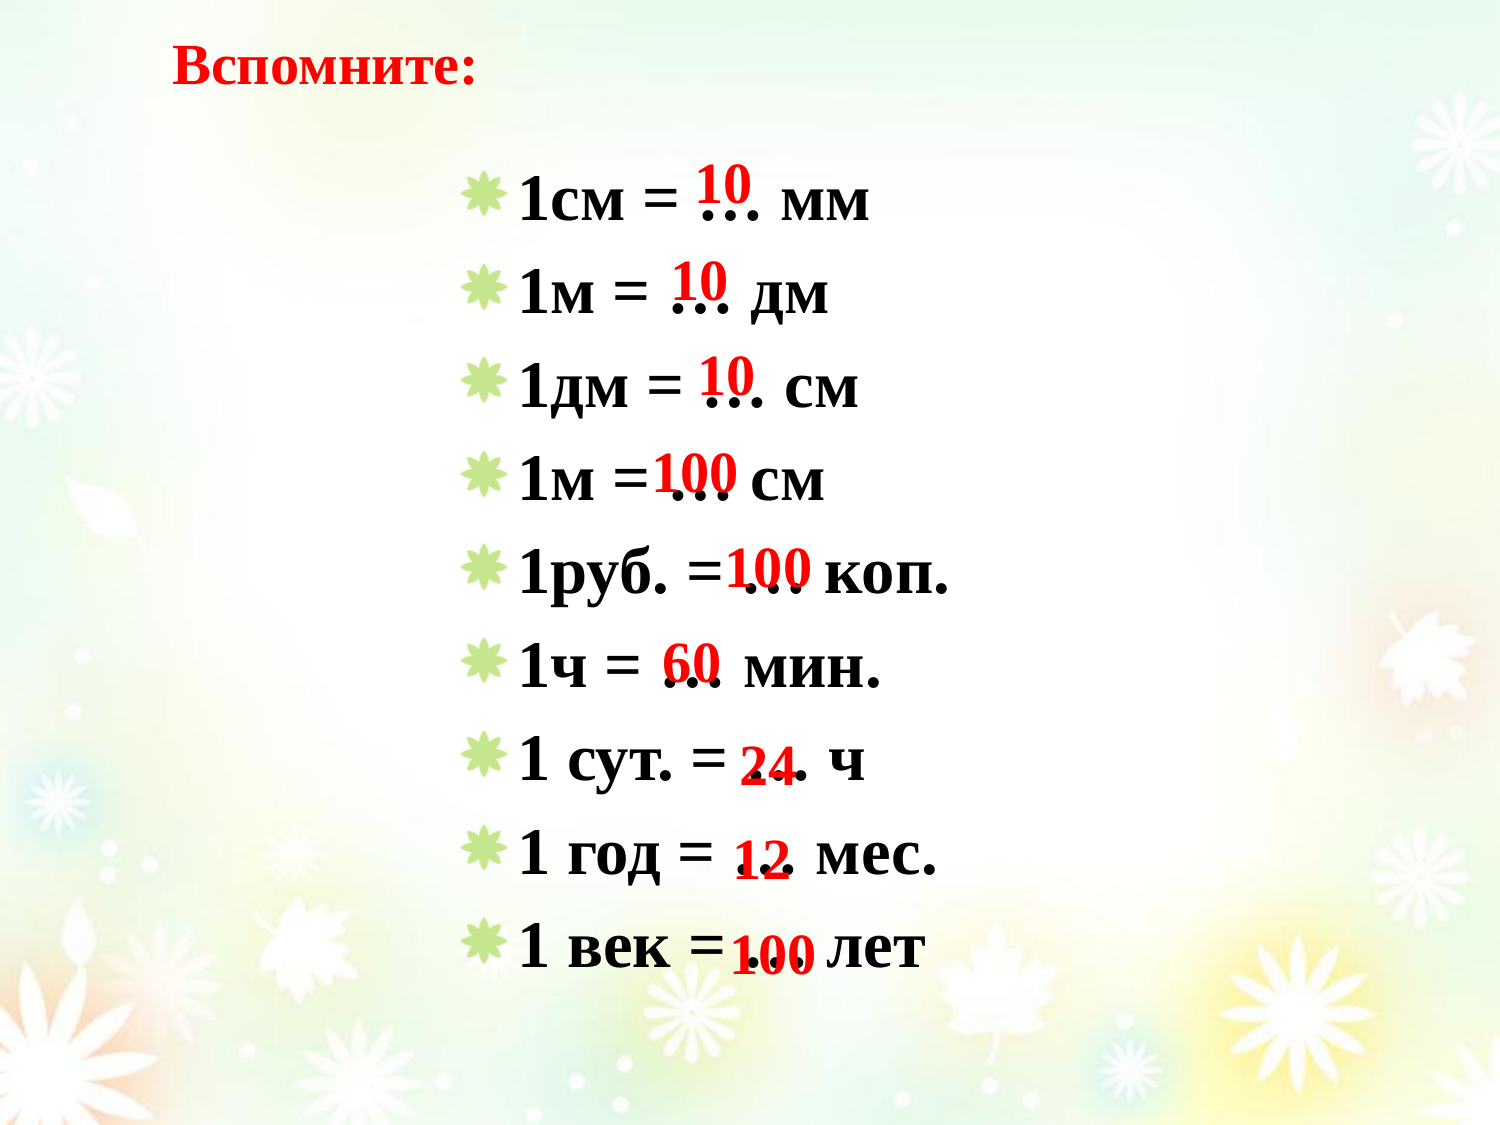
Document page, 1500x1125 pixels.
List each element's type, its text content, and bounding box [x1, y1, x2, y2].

text_box 100 [714, 908, 833, 994]
text_box 60 [647, 616, 737, 702]
text_box Вспомните: [157, 19, 495, 105]
text_box 10 [682, 329, 772, 415]
text_box 10 [655, 235, 745, 320]
text_box 100 [636, 427, 755, 513]
text_box 12 [717, 813, 807, 899]
text_box 10 [679, 137, 769, 223]
text_box 100 [709, 521, 828, 607]
list 1см = … мм 1м = … дм 1дм = … см 1м = … см 1руб. = … коп. 1ч = … мин. 1 сут. = … ч 1 год = … мес. 1 век = … лет [445, 145, 1039, 1021]
picture [0, 0, 1500, 1125]
text_box 24 [724, 719, 813, 805]
